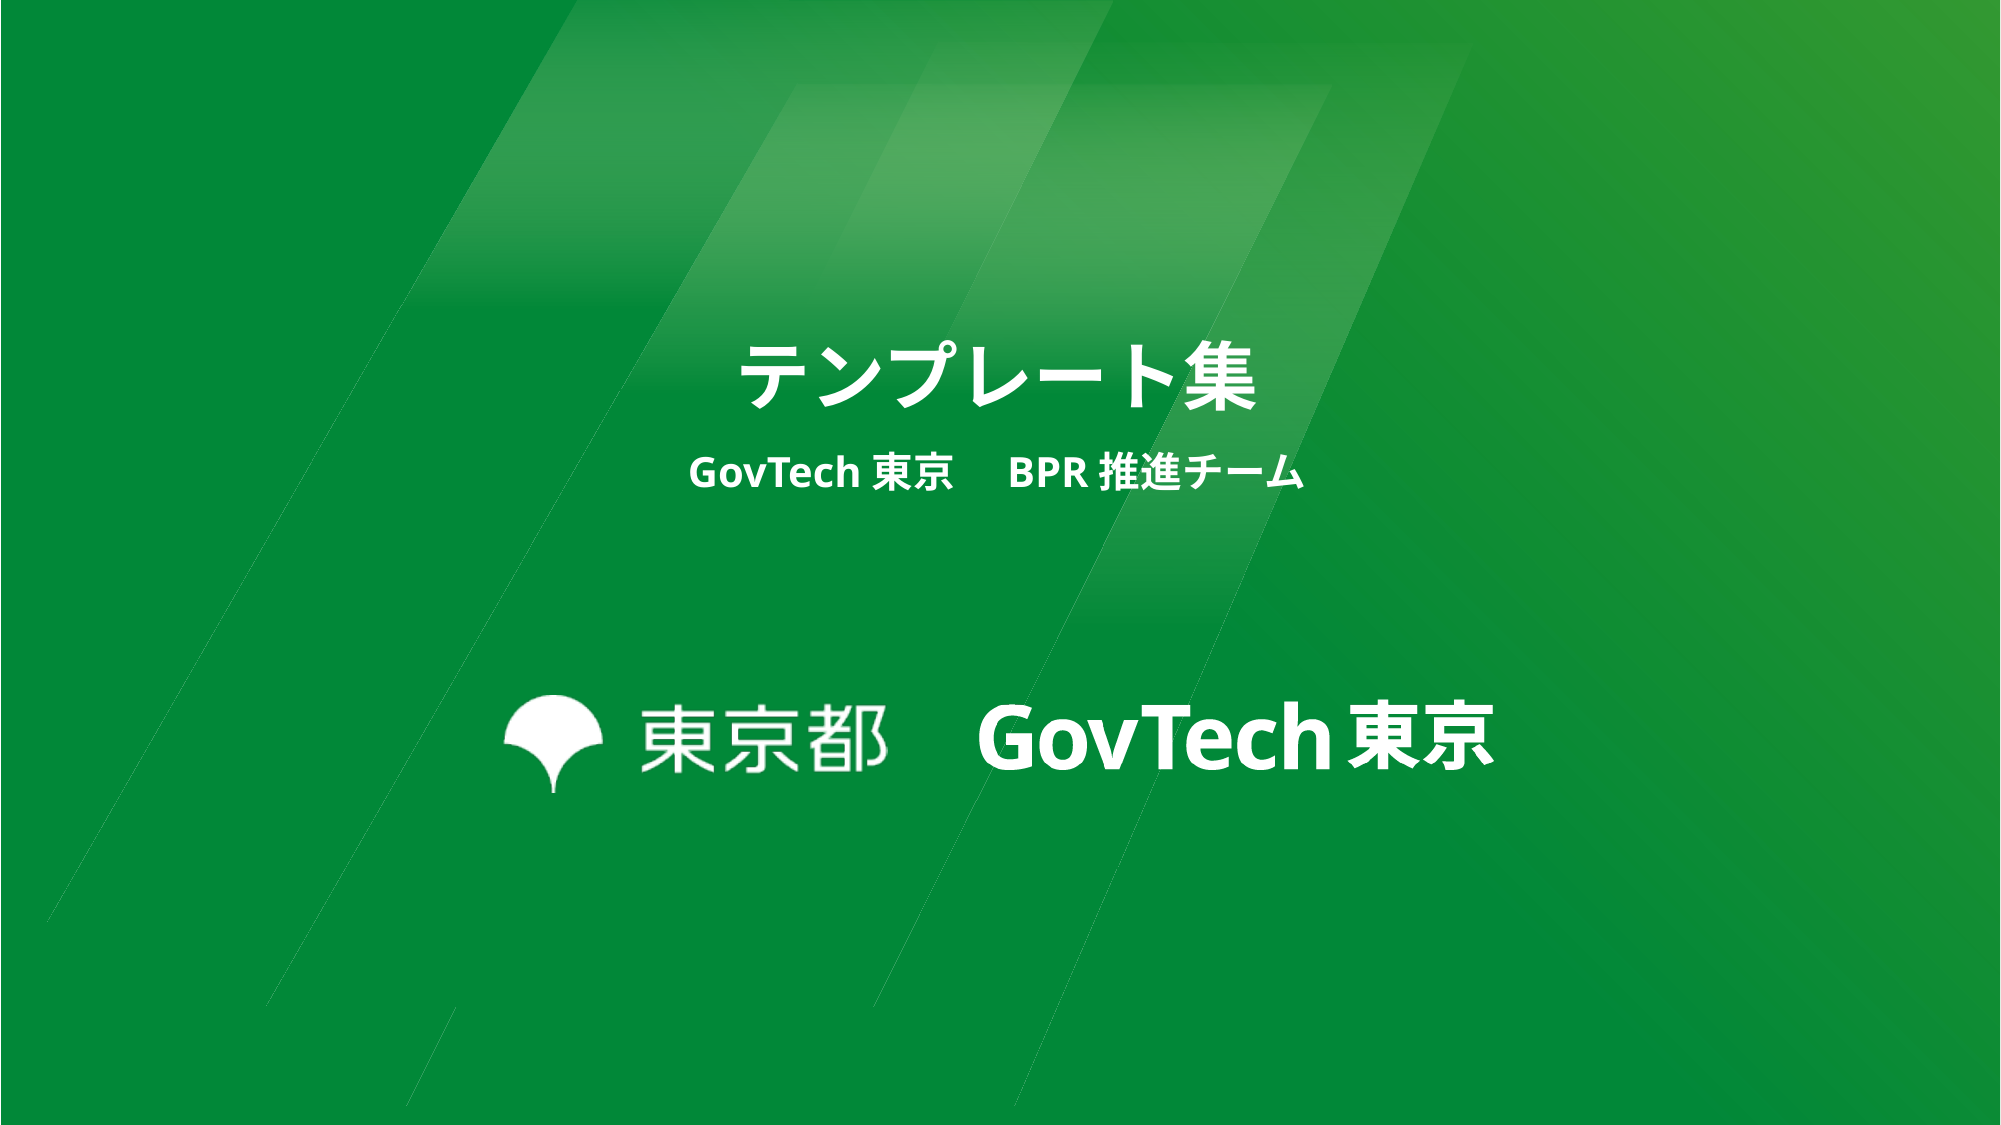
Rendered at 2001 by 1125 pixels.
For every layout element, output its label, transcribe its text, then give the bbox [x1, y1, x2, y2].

list GovTech東京 BPR推進チーム [167, 444, 1827, 539]
picture [503, 695, 888, 793]
picture [969, 686, 1502, 780]
title テンプレート集 [167, 326, 1827, 421]
